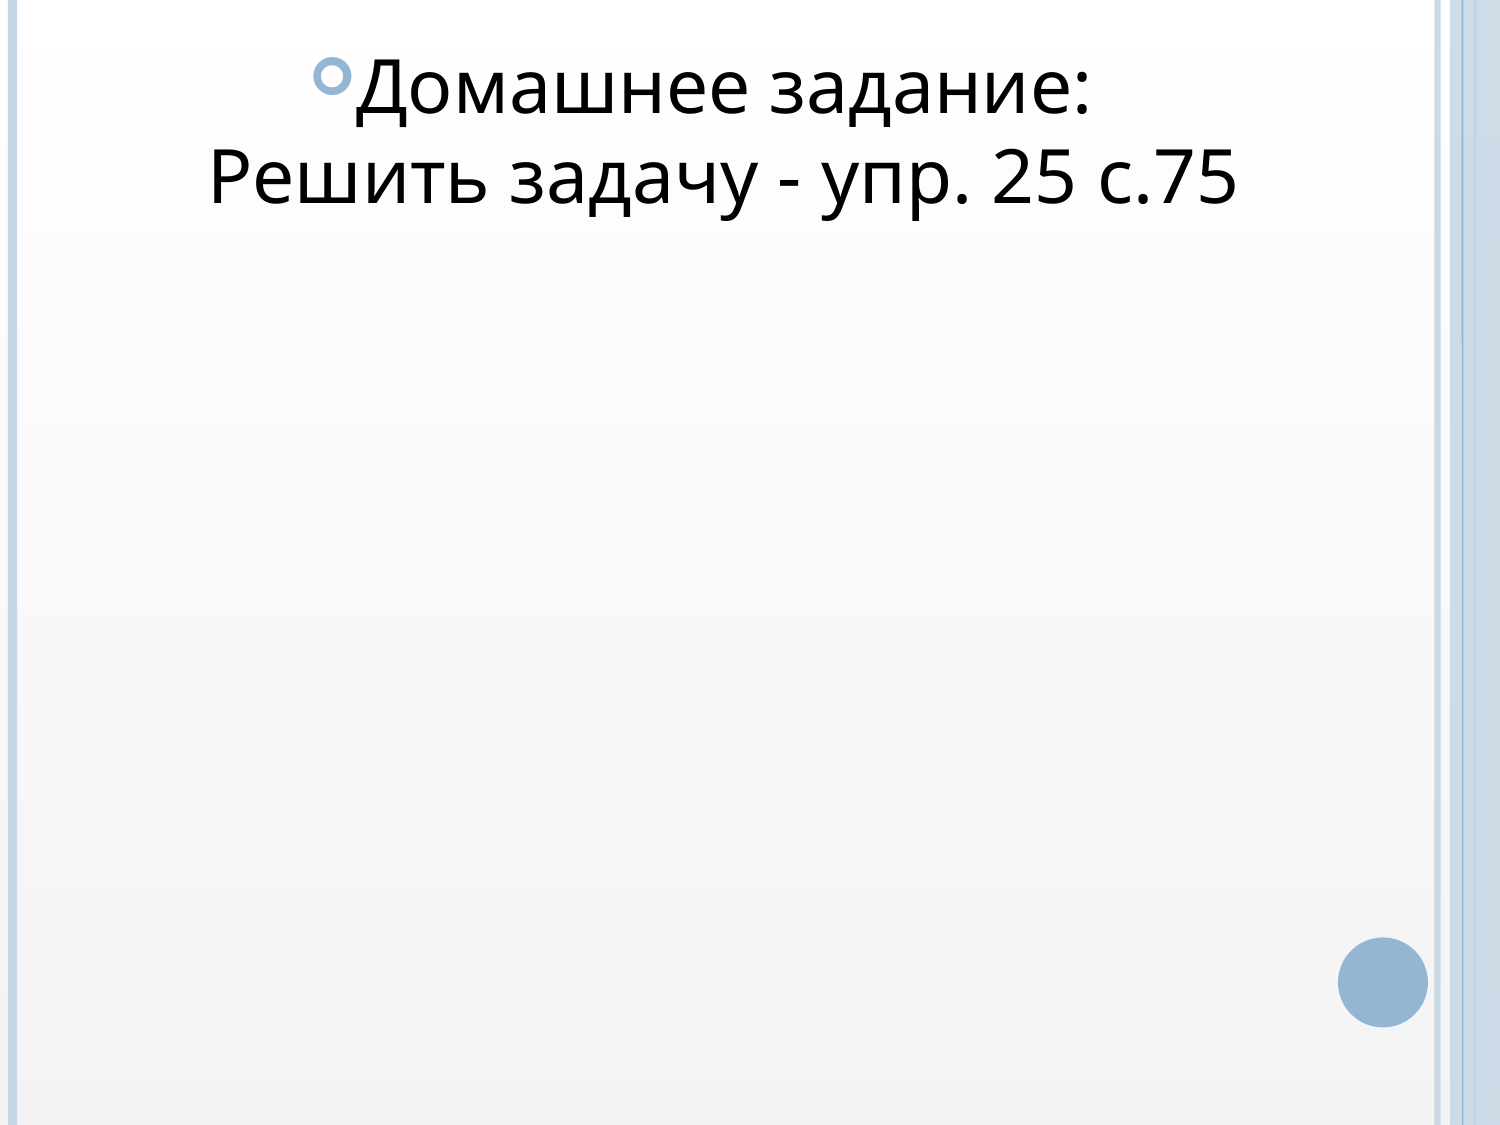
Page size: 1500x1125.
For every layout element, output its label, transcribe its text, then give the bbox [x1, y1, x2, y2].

list Домашнее задание: Решить задачу - упр. 25 с.75 [88, 30, 1314, 831]
